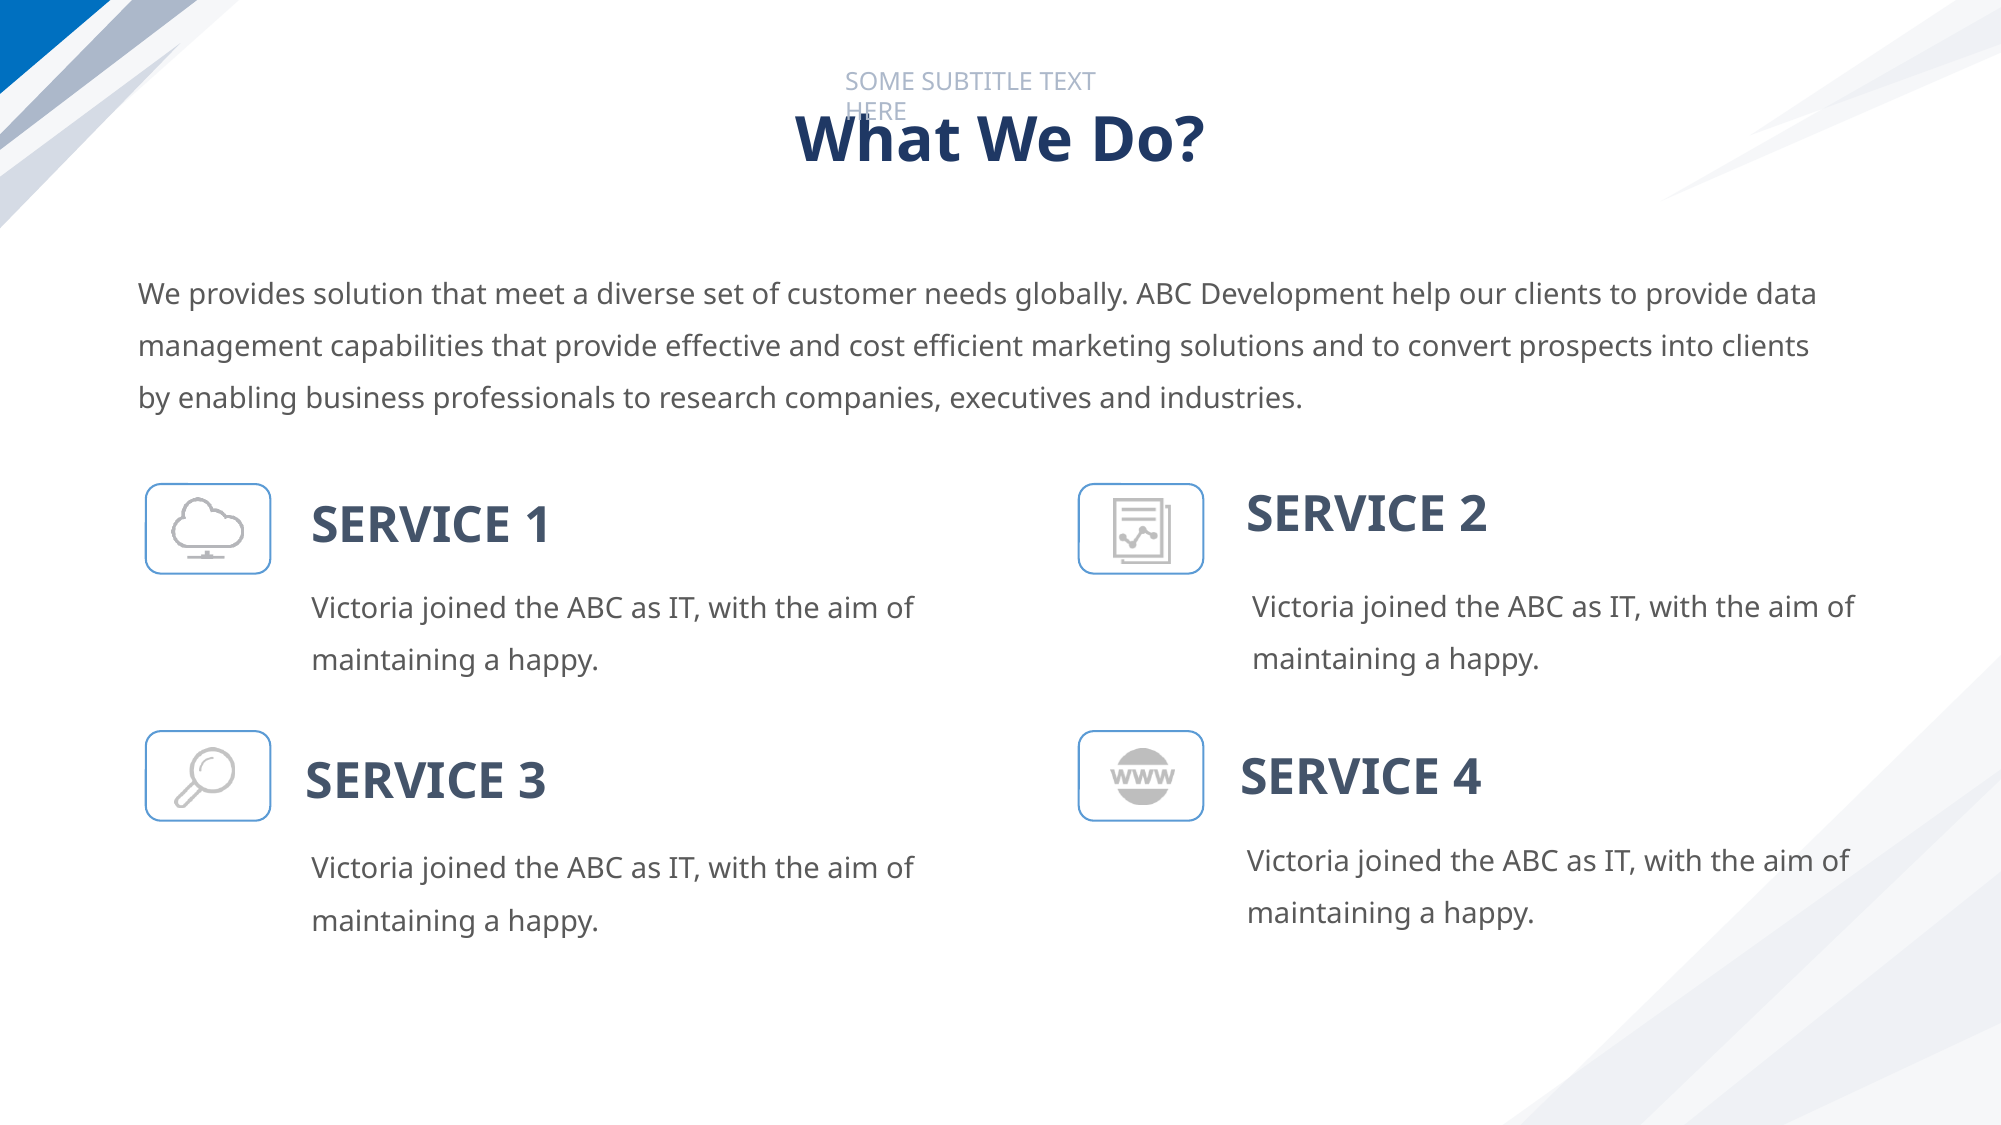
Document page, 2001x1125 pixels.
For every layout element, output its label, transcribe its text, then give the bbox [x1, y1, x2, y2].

text_box SOME SUBTITLE TEXT HERE [830, 57, 1170, 104]
text_box [145, 731, 271, 821]
text_box SERVICE 4 [1220, 715, 1552, 815]
text_box Victoria joined the ABC as IT, with the aim of maintaining a happy. [291, 561, 953, 722]
text_box SERVICE 1 [291, 463, 622, 563]
text_box Victoria joined the ABC as IT, with the aim of maintaining a happy. [291, 822, 953, 983]
text_box [1078, 731, 1204, 821]
picture [1109, 748, 1175, 805]
picture [174, 746, 235, 808]
text_box [1078, 484, 1204, 574]
text_box [145, 484, 271, 574]
picture [170, 497, 245, 560]
picture [1113, 498, 1171, 564]
text_box SERVICE 2 [1226, 452, 1557, 552]
text_box Victoria joined the ABC as IT, with the aim of maintaining a happy. [1232, 560, 1894, 721]
title What We Do? [137, 73, 1863, 210]
text_box SERVICE 3 [285, 719, 617, 819]
text_box Victoria joined the ABC as IT, with the aim of maintaining a happy. [1226, 814, 1889, 975]
text_box We provides solution that meet a diverse set of customer needs globally. ABC Development help our clients to provide data management capabilities that provide effective and cost efficient marketing solutions and to convert prospects into clients by enabling business professionals to research companies, executives and industries. [117, 247, 1867, 408]
